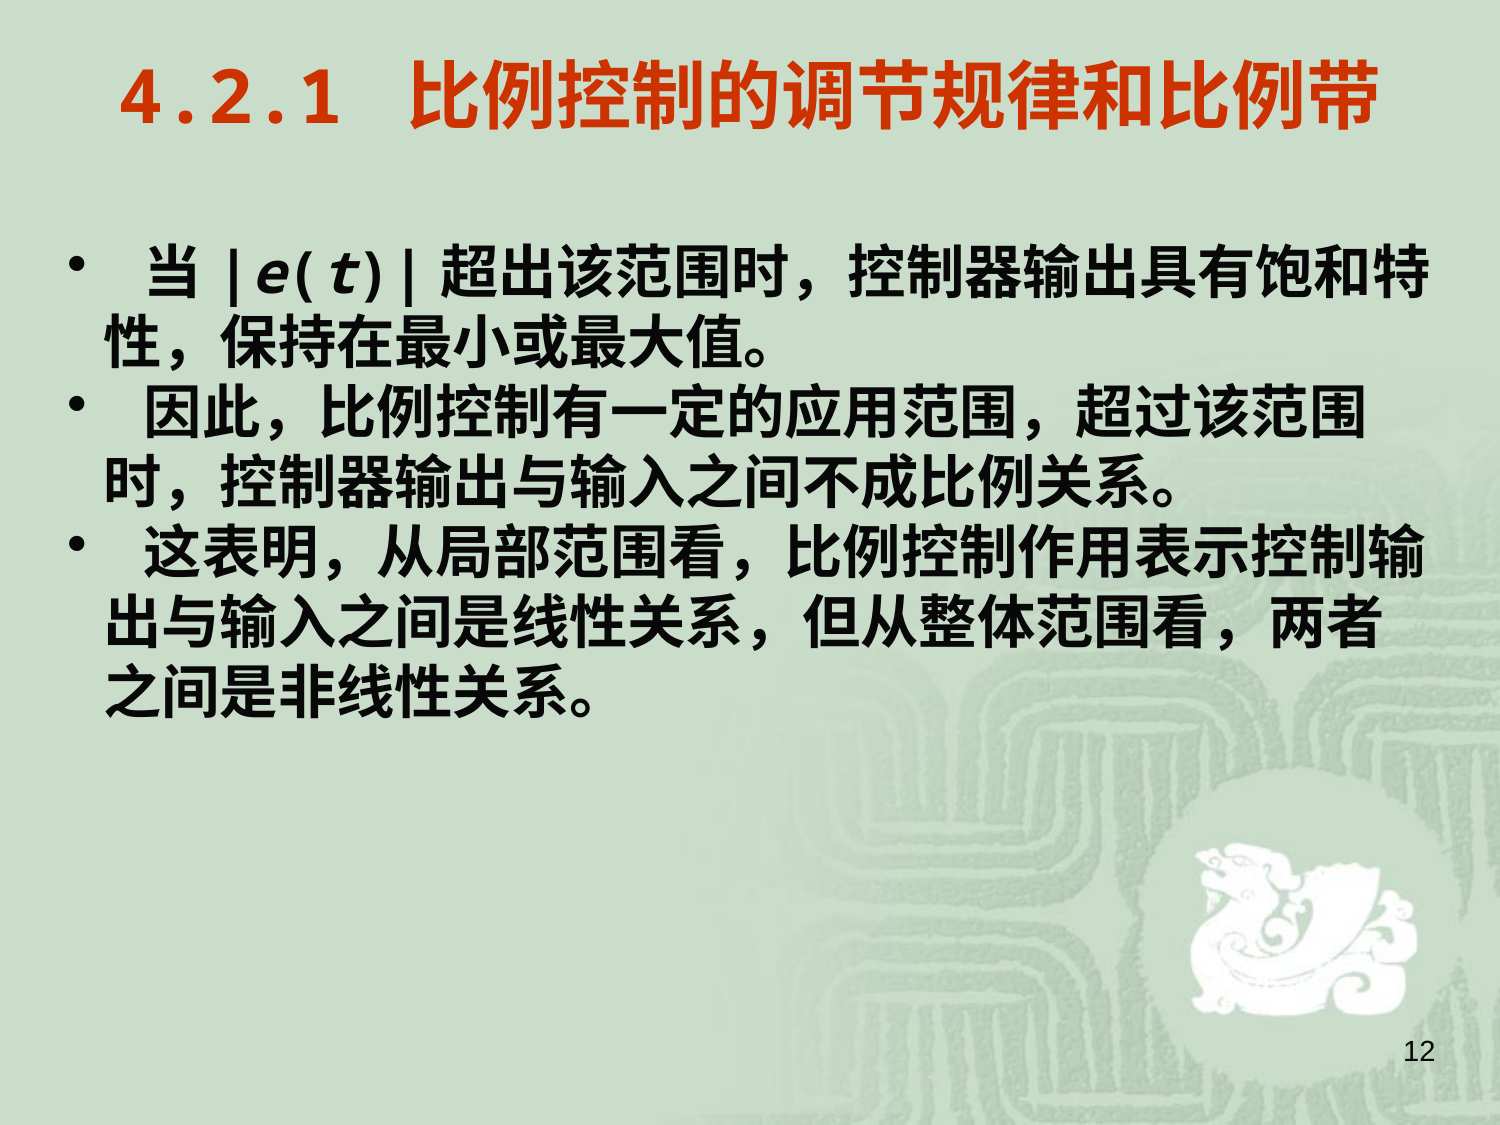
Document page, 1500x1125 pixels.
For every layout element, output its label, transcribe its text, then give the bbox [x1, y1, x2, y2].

title 4.2.1 比例控制的调节规律和比例带 [49, 37, 1451, 149]
text_box 当|e(t)|超出该范围时，控制器输出具有饱和特性，保持在最小或最大值。 因此，比例控制有一定的应用范围，超过该范围时，控制器输出与输入之间不成比例关系。 这表明，从局部范围看，比例控制作用表示控制输出与输入之间是线性关系，但从整体范围看，两者之间是非线性关系。 [53, 228, 1447, 733]
picture [0, 0, 1500, 1125]
slide_number 12 [1074, 1024, 1451, 1103]
